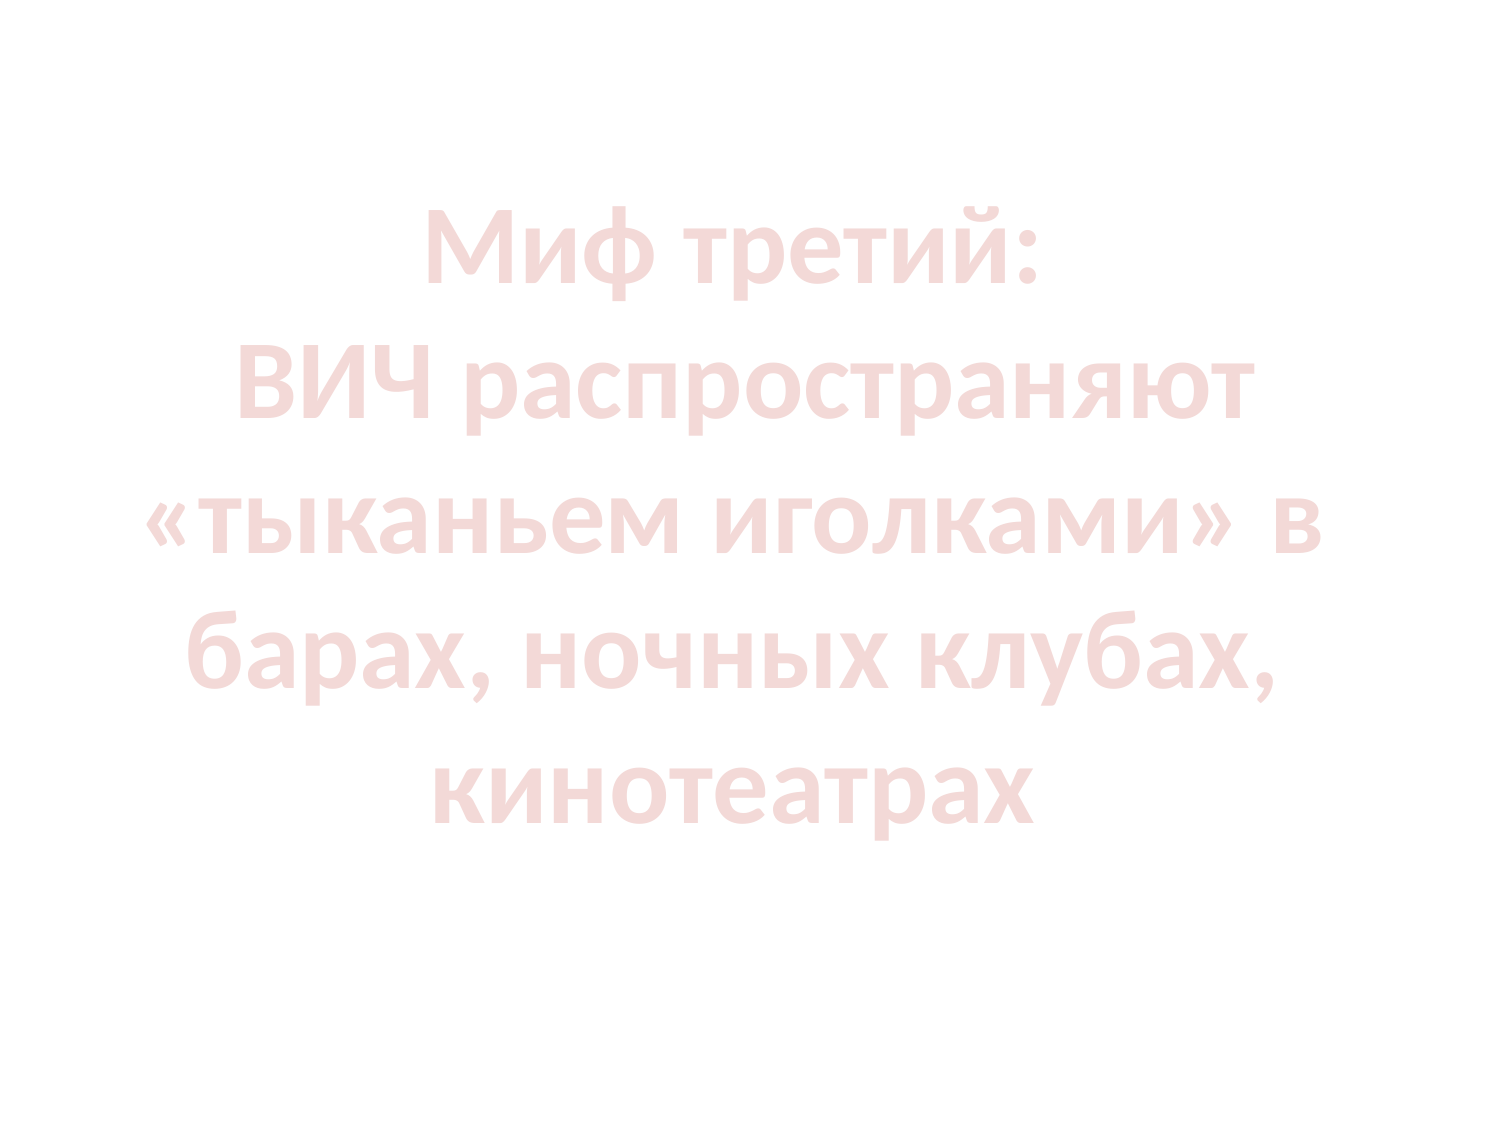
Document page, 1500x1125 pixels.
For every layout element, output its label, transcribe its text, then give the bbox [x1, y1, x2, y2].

text_box Миф третий: ВИЧ распространяют «тыканьем иголками» в барах, ночных клубах, кинотеатрах [35, 163, 1430, 854]
